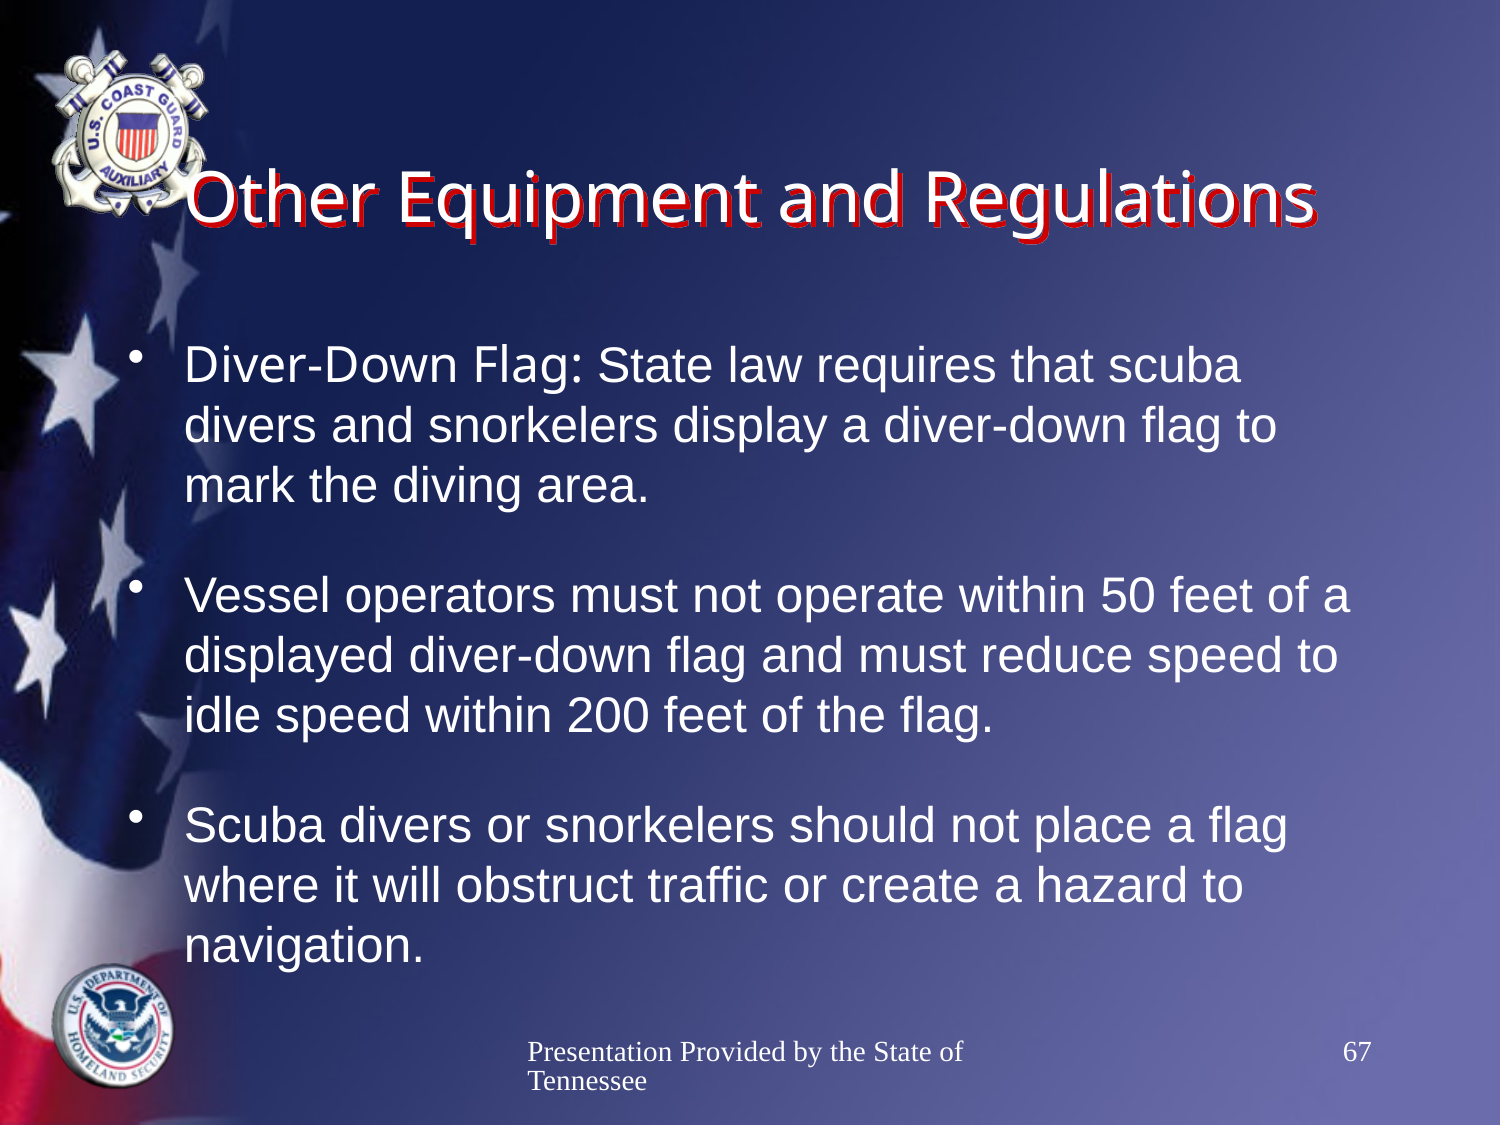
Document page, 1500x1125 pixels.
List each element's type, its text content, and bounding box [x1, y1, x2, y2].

list Diver-Down Flag: State law requires that scuba divers and snorkelers display a diver-down flag to mark the diving area. Vessel operators must not operate within 50 feet of a displayed diver-down flag and must reduce speed to idle speed within 200 feet of the flag. Scuba divers or snorkelers should not place a flag where it will obstruct traffic or create a hazard to navigation. [112, 324, 1388, 1000]
picture [0, 0, 1500, 1125]
slide_number 67 [1074, 1025, 1388, 1100]
footer Presentation Provided by the State of Tennessee [512, 1025, 988, 1100]
title Other Equipment and Regulations [112, 99, 1388, 288]
